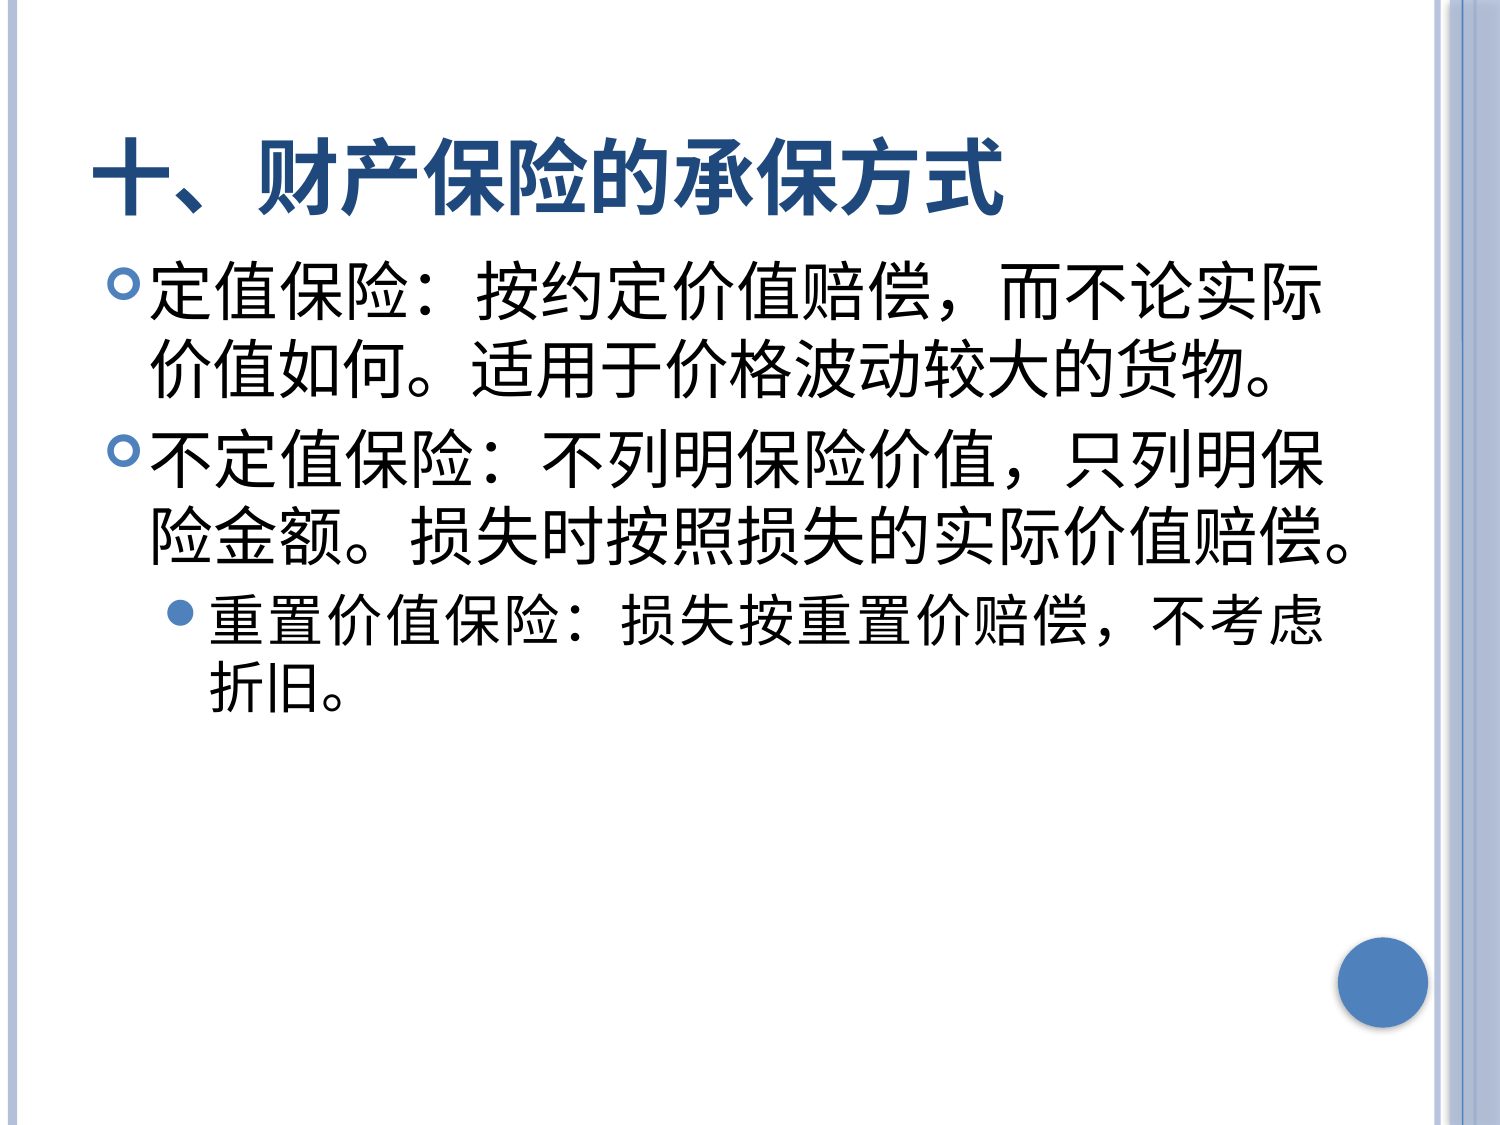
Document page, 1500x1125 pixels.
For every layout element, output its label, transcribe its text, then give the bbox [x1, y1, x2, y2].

title 十、财产保险的承保方式 [75, 45, 1300, 233]
list 定值保险：按约定价值赔偿，而不论实际价值如何。适用于价格波动较大的货物。 不定值保险：不列明保险价值，只列明保险金额。损失时按照损失的实际价值赔偿。 重置价值保险：损失按重置价赔偿，不考虑折旧。 [88, 243, 1340, 1019]
